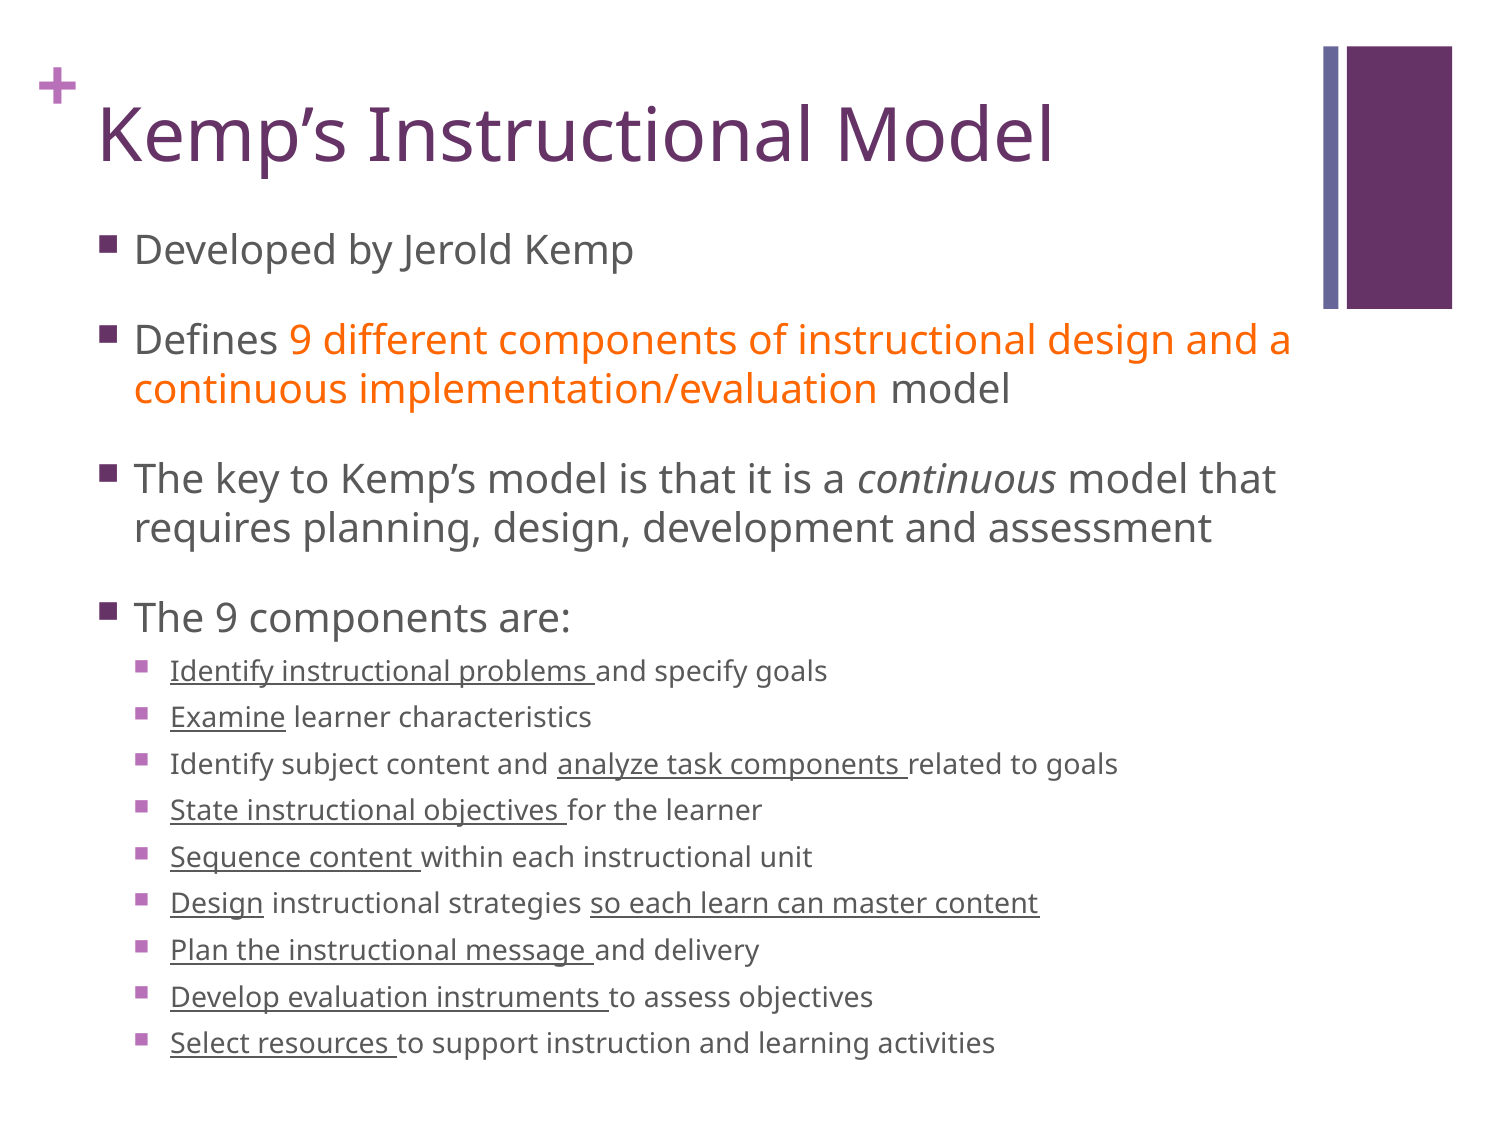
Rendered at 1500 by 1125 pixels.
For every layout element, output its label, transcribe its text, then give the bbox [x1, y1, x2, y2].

list Developed by Jerold Kemp Defines 9 different components of instructional design and a continuous implementation/evaluation model The key to Kemp’s model is that it is a continuous model that requires planning, design, development and assessment The 9 components are: Identify instructional problems and specify goals Examine learner characteristics Identify subject content and analyze task components related to goals State instructional objectives for the learner Sequence content within each instructional unit Design instructional strategies so each learn can master content Plan the instructional message and delivery Develop evaluation instruments to assess objectives Select resources to support instruction and learning activities [81, 216, 1322, 1075]
title Kemp’s Instructional Model [81, 79, 1322, 216]
